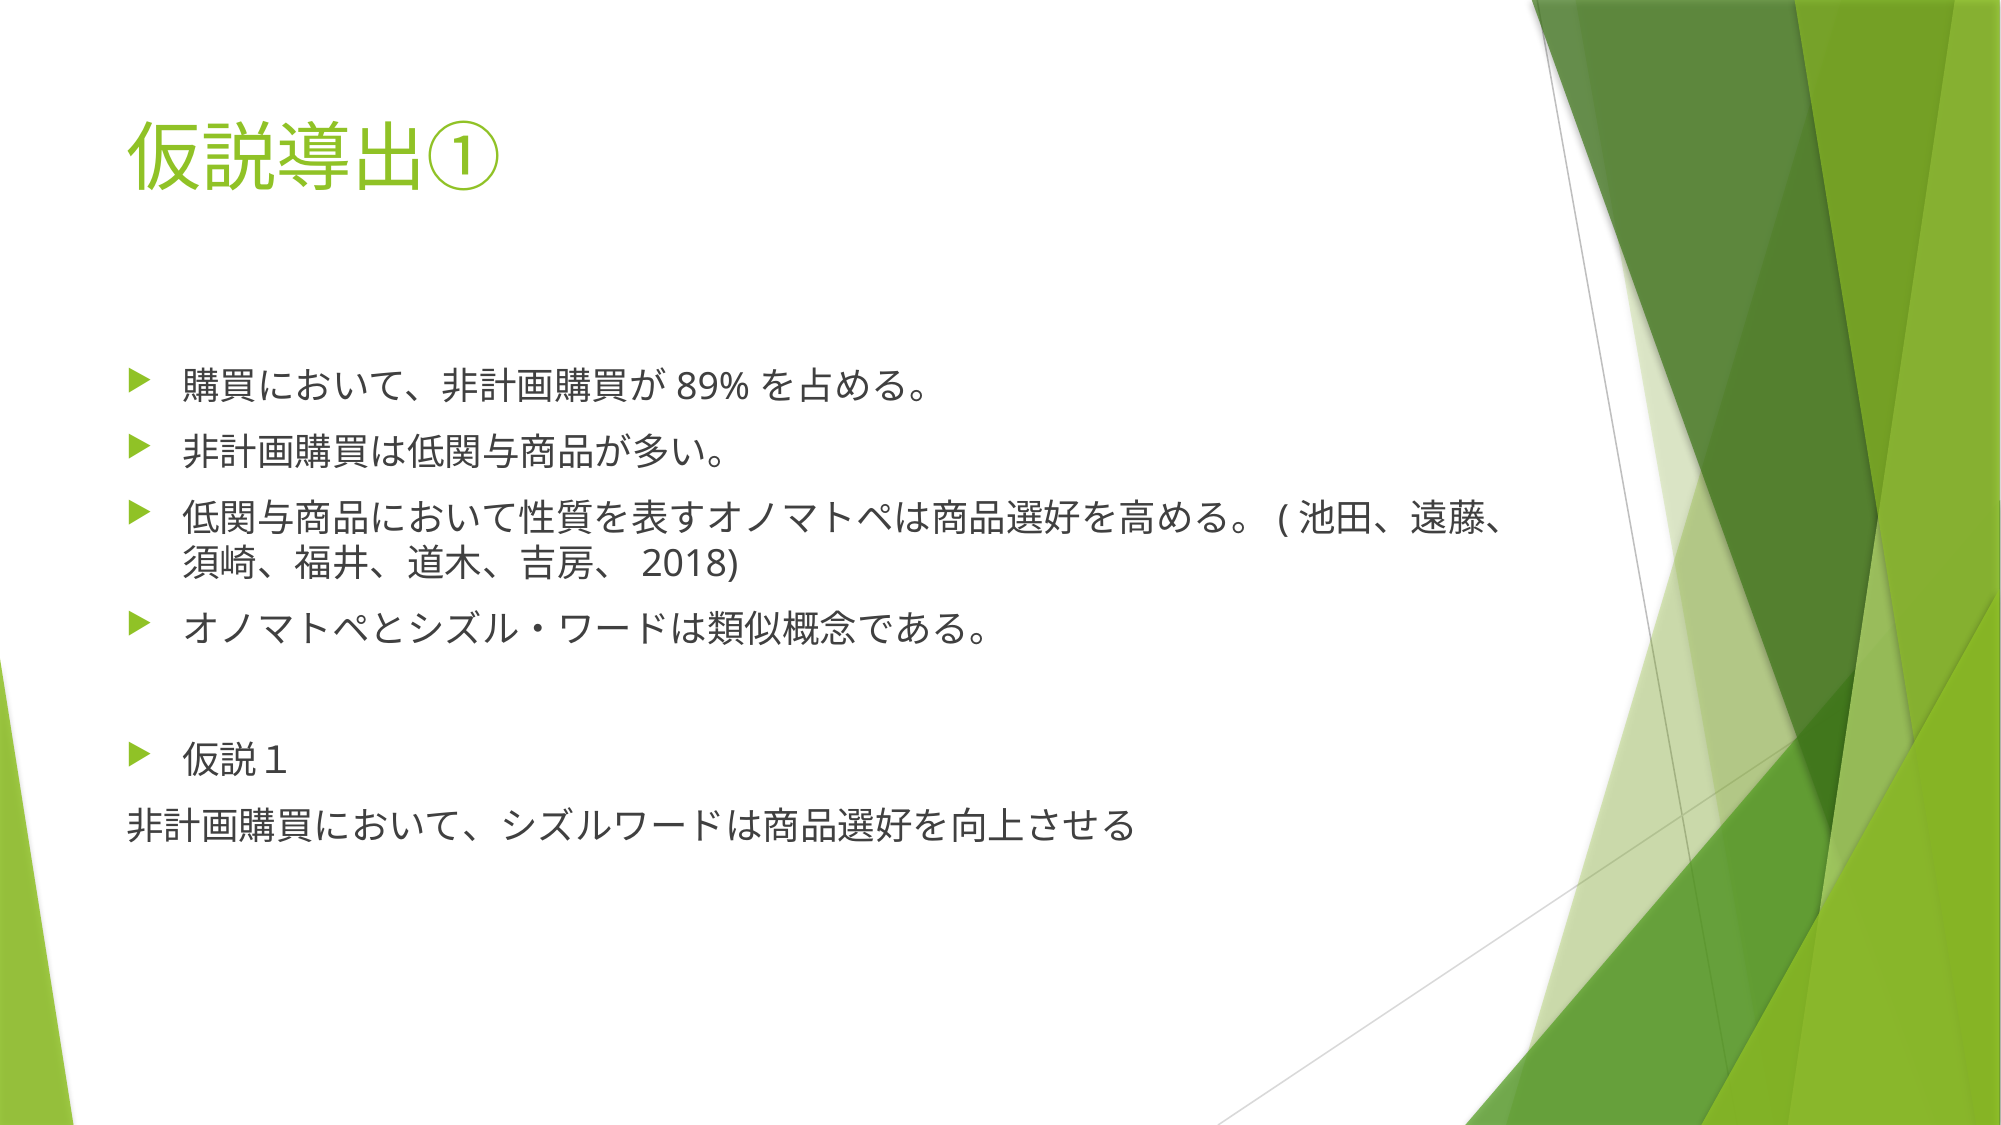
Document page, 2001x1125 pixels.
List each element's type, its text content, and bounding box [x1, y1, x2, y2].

list 購買において、非計画購買が89%を占める。 非計画購買は低関与商品が多い。 低関与商品において性質を表すオノマトペは商品選好を高める。(池田、遠藤、須崎、福井、道木、吉房、2018) オノマトペとシズル・ワードは類似概念である。 仮説１ 非計画購買において、シズルワードは商品選好を向上させる [111, 354, 1522, 992]
title 仮説導出① [111, 102, 1522, 319]
